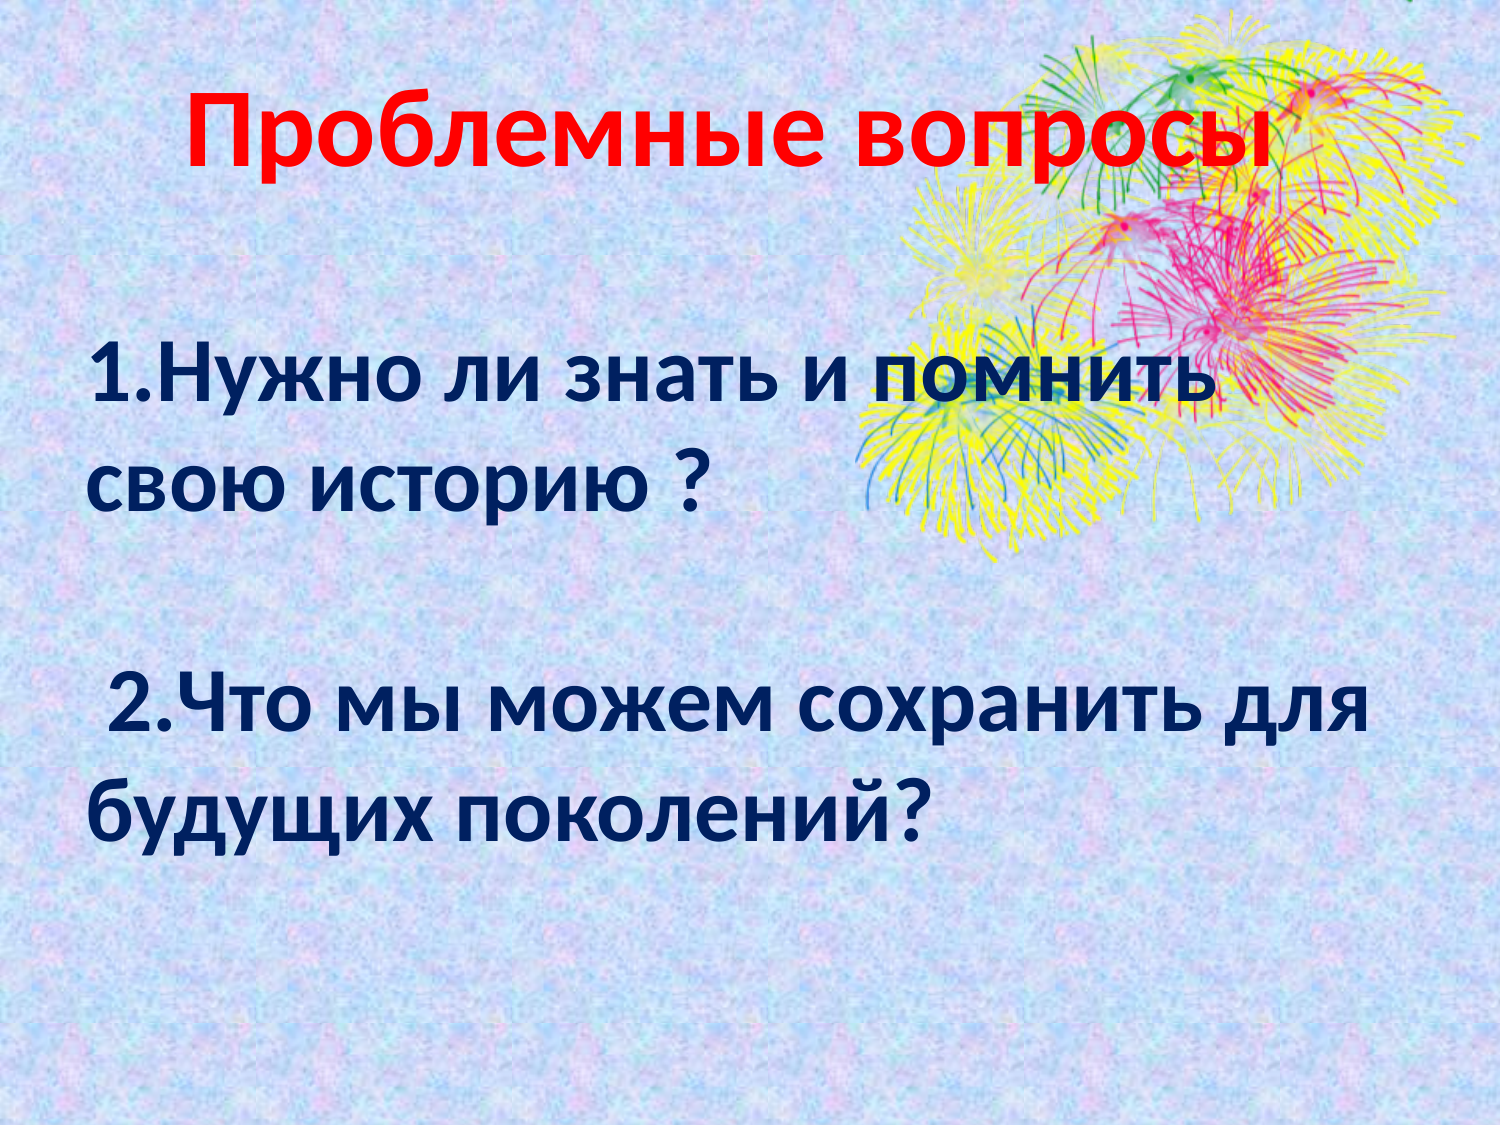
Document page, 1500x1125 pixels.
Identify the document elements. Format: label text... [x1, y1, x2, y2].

title 1.Нужно ли знать и помнить свою историю ? 2.Что мы можем сохранить для будущих поколений? [70, 210, 1421, 1069]
picture [0, 0, 1500, 1125]
text_box Проблемные вопросы [169, 46, 850, 197]
